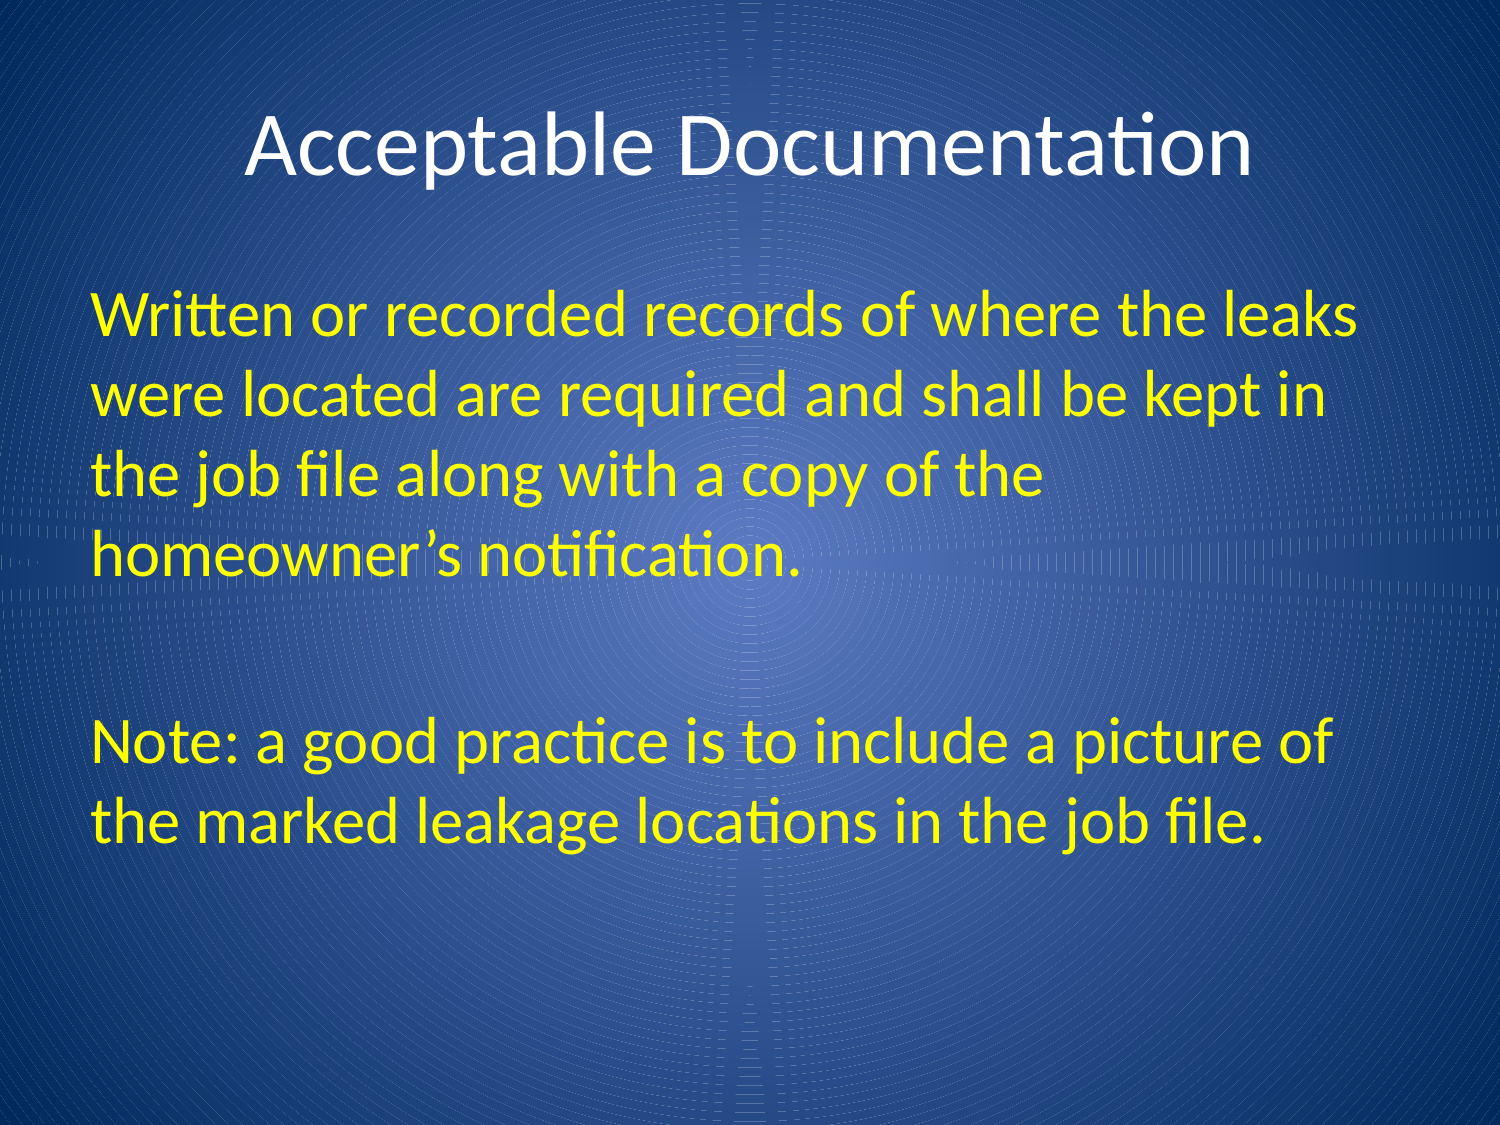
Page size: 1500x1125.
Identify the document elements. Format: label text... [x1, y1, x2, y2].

title Acceptable Documentation [75, 45, 1425, 233]
list Written or recorded records of where the leaks were located are required and shall be kept in the job file along with a copy of the homeowner’s notification. Note: a good practice is to include a picture of the marked leakage locations in the job file. [75, 262, 1425, 1005]
